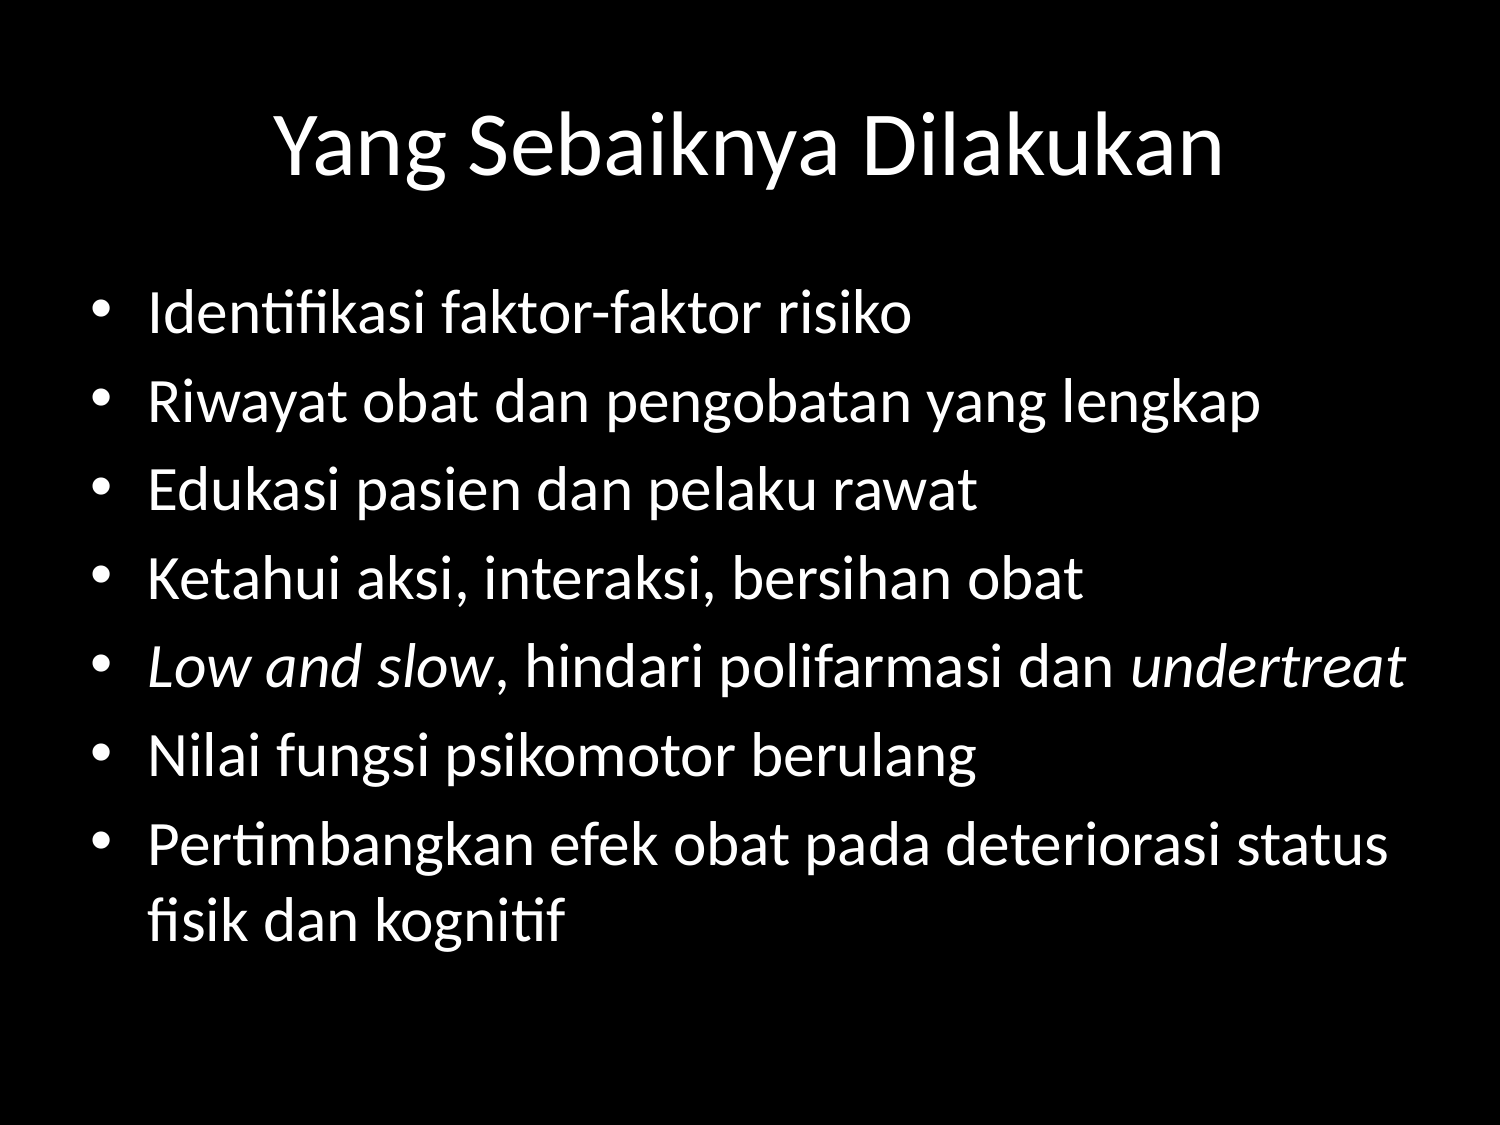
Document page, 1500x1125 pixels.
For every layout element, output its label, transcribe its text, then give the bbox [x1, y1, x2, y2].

title Yang Sebaiknya Dilakukan [75, 45, 1425, 233]
list Identifikasi faktor-faktor risiko Riwayat obat dan pengobatan yang lengkap Edukasi pasien dan pelaku rawat Ketahui aksi, interaksi, bersihan obat Low and slow, hindari polifarmasi dan undertreat Nilai fungsi psikomotor berulang Pertimbangkan efek obat pada deteriorasi status fisik dan kognitif [75, 262, 1425, 1005]
